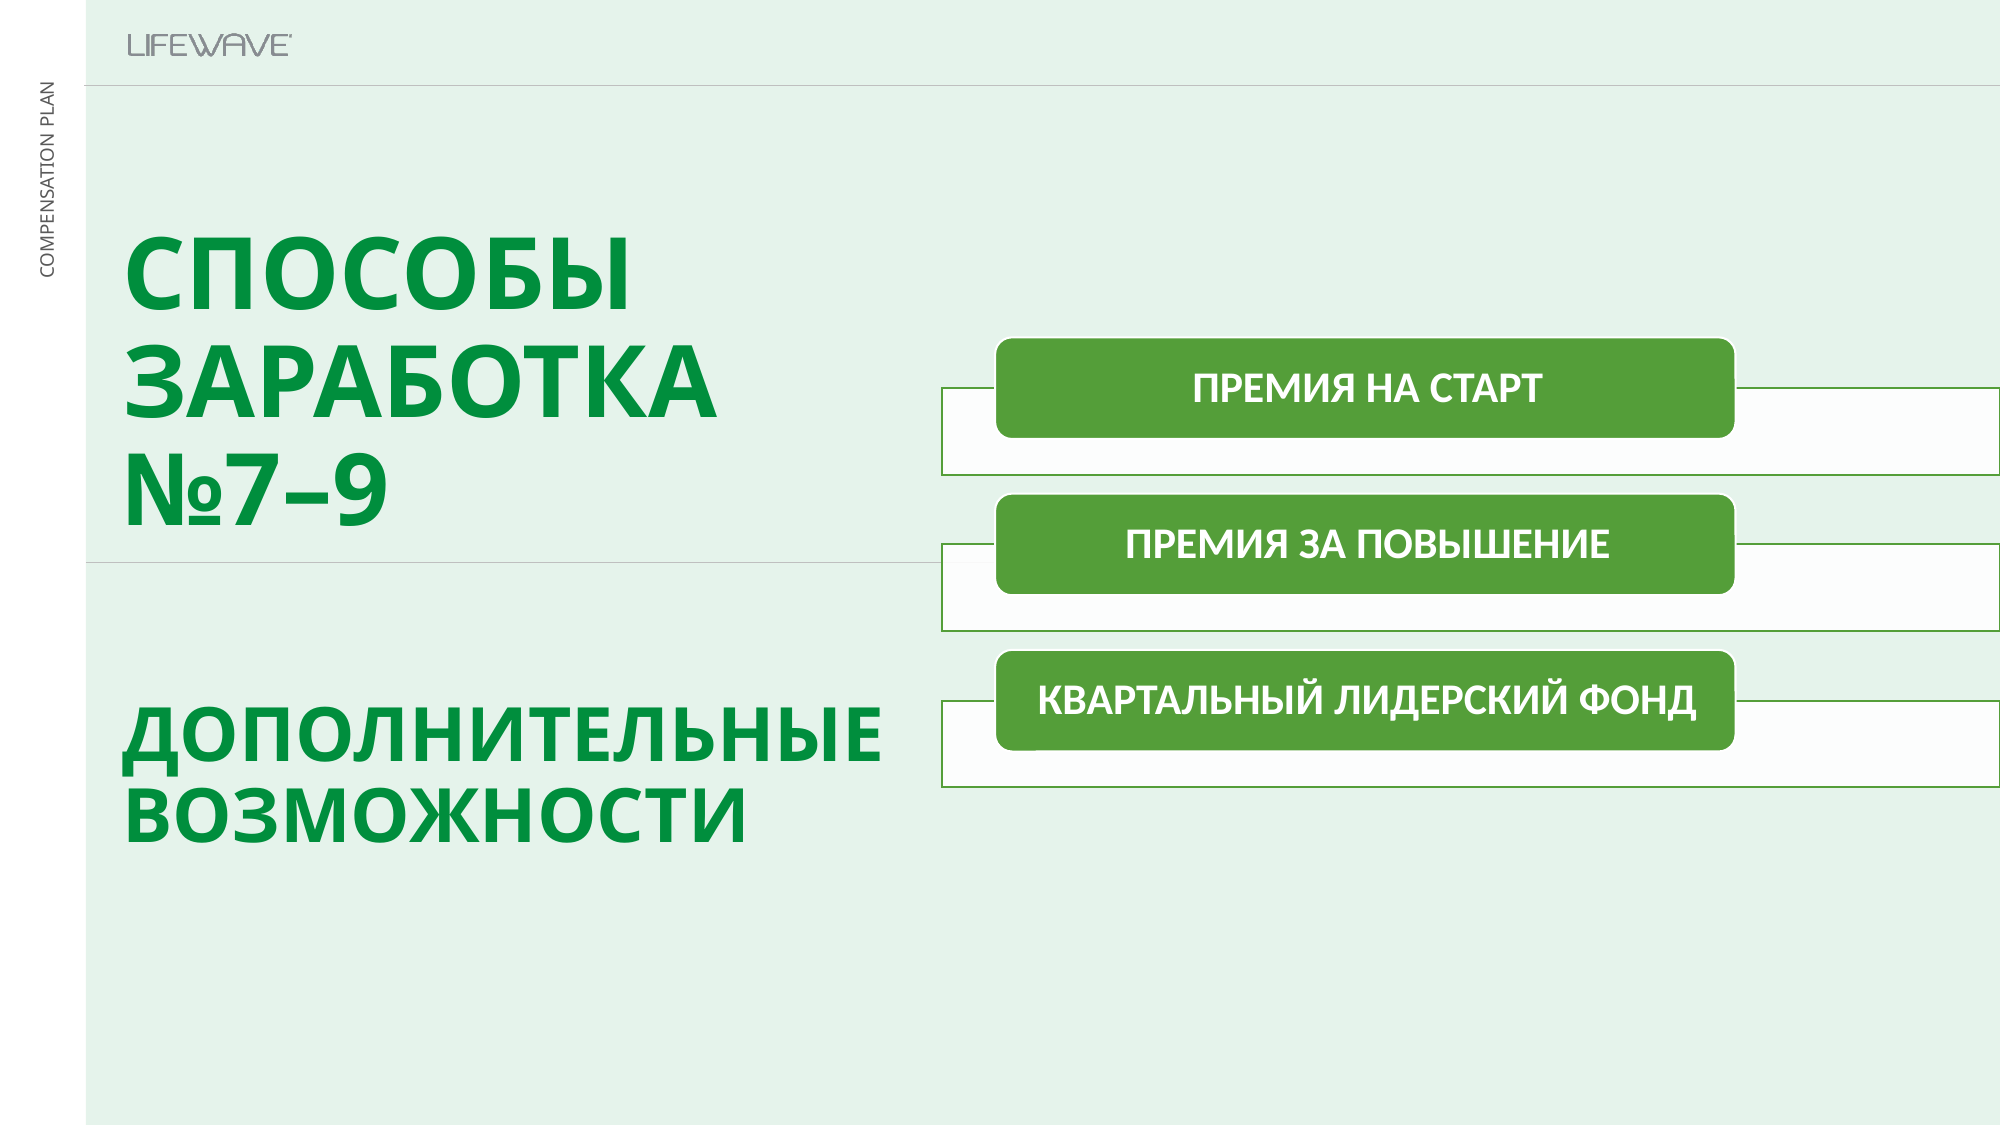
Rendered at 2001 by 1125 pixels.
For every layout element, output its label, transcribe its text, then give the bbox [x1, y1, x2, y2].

list СПОСОБЫ ЗАРАБОТКА №7–9 ДОПОЛНИТЕЛЬНЫЕ ВОЗМОЖНОСТИ [107, 216, 917, 663]
picture [126, 33, 292, 57]
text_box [942, 0, 2000, 1125]
